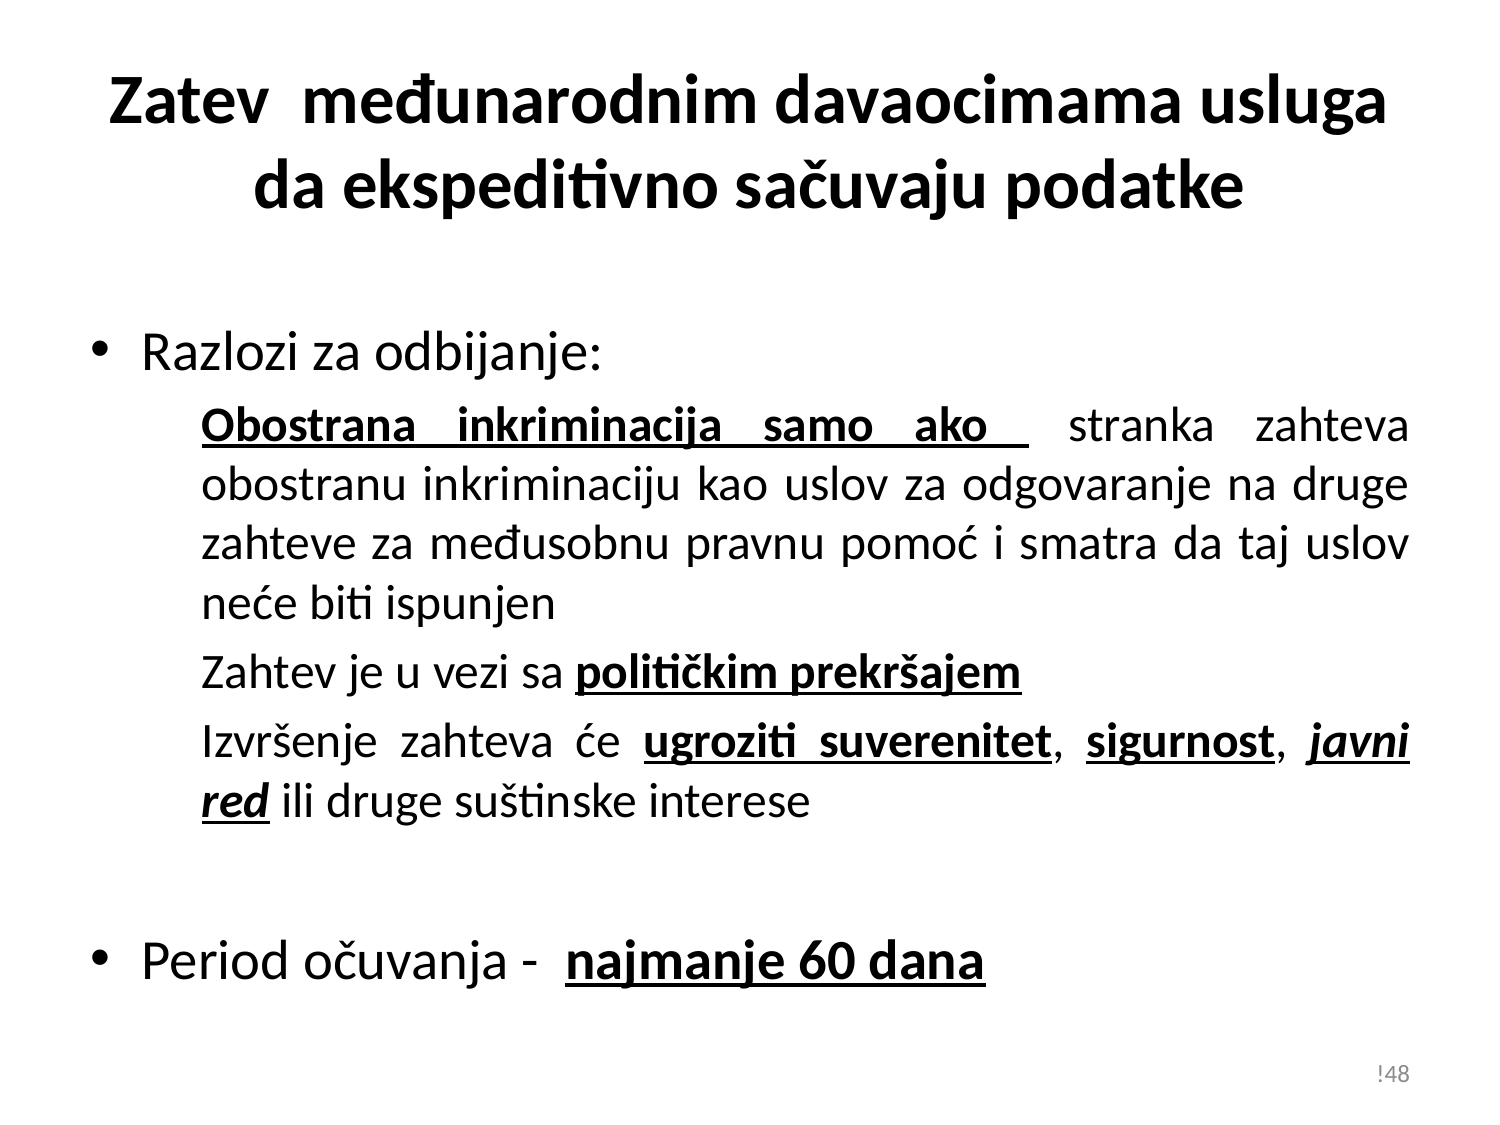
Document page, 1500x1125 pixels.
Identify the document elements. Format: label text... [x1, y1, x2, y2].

slide_number !48 [1074, 1042, 1425, 1103]
list Razlozi za odbijanje: Obostrana inkriminacija samo ako stranka zahteva obostranu inkriminaciju kao uslov za odgovaranje na druge zahteve za međusobnu pravnu pomoć i smatra da taj uslov neće biti ispunjen Zahtev je u vezi sa političkim prekršajem Izvršenje zahteva će ugroziti suverenitet, sigurnost, javni red ili druge suštinske interese Period očuvanja - najmanje 60 dana [75, 306, 1425, 1005]
title Zatev međunarodnim davaocimama usluga da ekspeditivno sačuvaju podatke [75, 45, 1425, 233]
